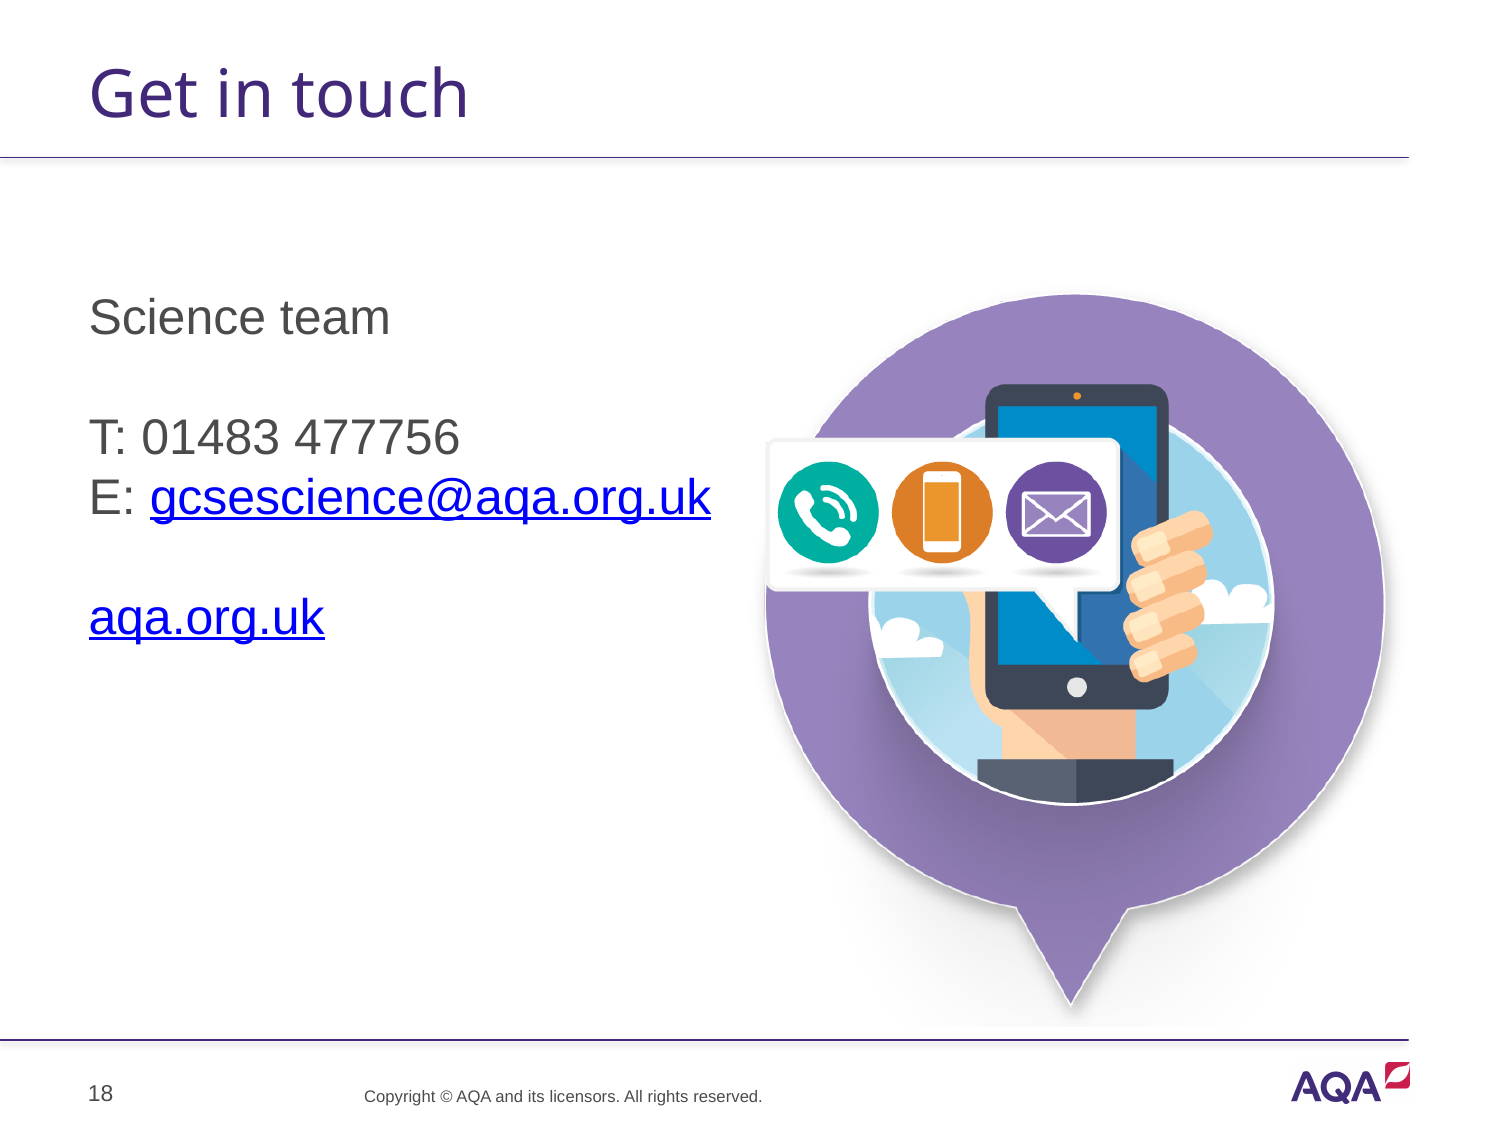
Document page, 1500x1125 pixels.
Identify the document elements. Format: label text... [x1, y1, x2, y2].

title Get in touch [88, 72, 1409, 144]
picture [1291, 1062, 1410, 1104]
picture [746, 273, 1410, 1027]
list Science team T: 01483 477756 E: gcsescience@aqa.org.uk aqa.org.uk [88, 284, 764, 1007]
footer Copyright © AQA and its licensors. All rights reserved. [324, 1084, 764, 1124]
slide_number 18 [72, 1062, 188, 1123]
